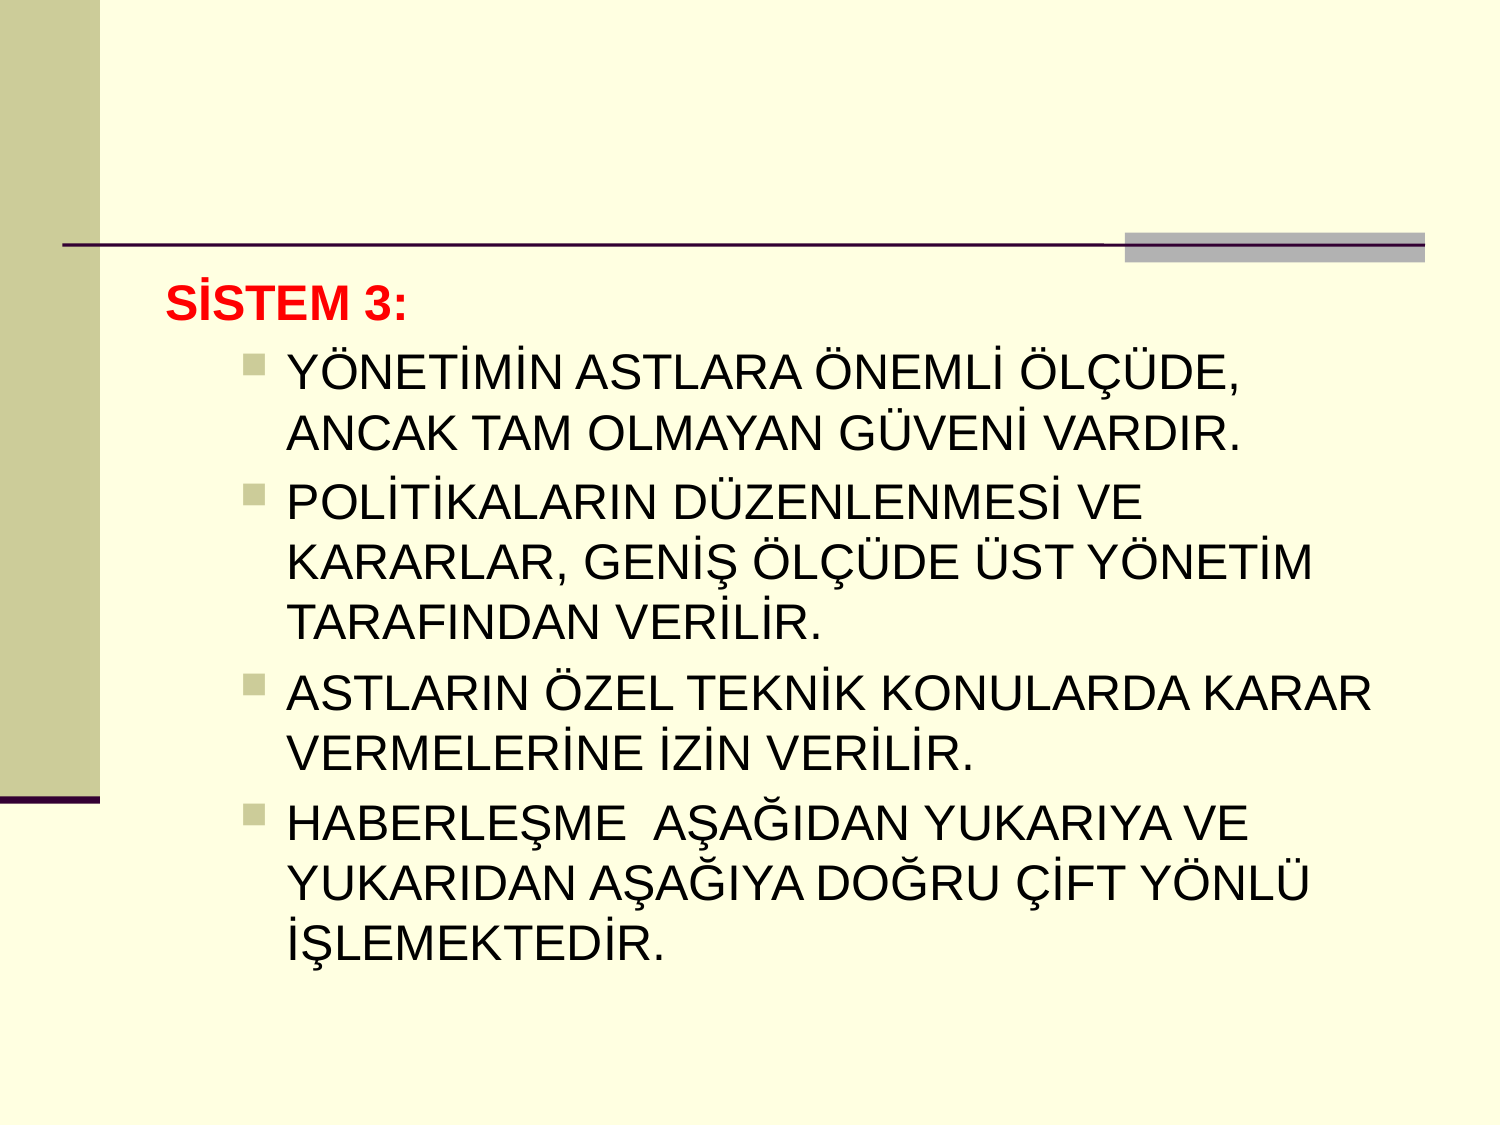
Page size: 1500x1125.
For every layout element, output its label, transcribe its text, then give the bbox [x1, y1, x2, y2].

list SİSTEM 3: YÖNETİMİN ASTLARA ÖNEMLİ ÖLÇÜDE, ANCAK TAM OLMAYAN GÜVENİ VARDIR. POLİTİKALARIN DÜZENLENMESİ VE KARARLAR, GENİŞ ÖLÇÜDE ÜST YÖNETİM TARAFINDAN VERİLİR. ASTLARIN ÖZEL TEKNİK KONULARDA KARAR VERMELERİNE İZİN VERİLİR. HABERLEŞME AŞAĞIDAN YUKARIYA VE YUKARIDAN AŞAĞIYA DOĞRU ÇİFT YÖNLÜ İŞLEMEKTEDİR. [149, 262, 1426, 1071]
